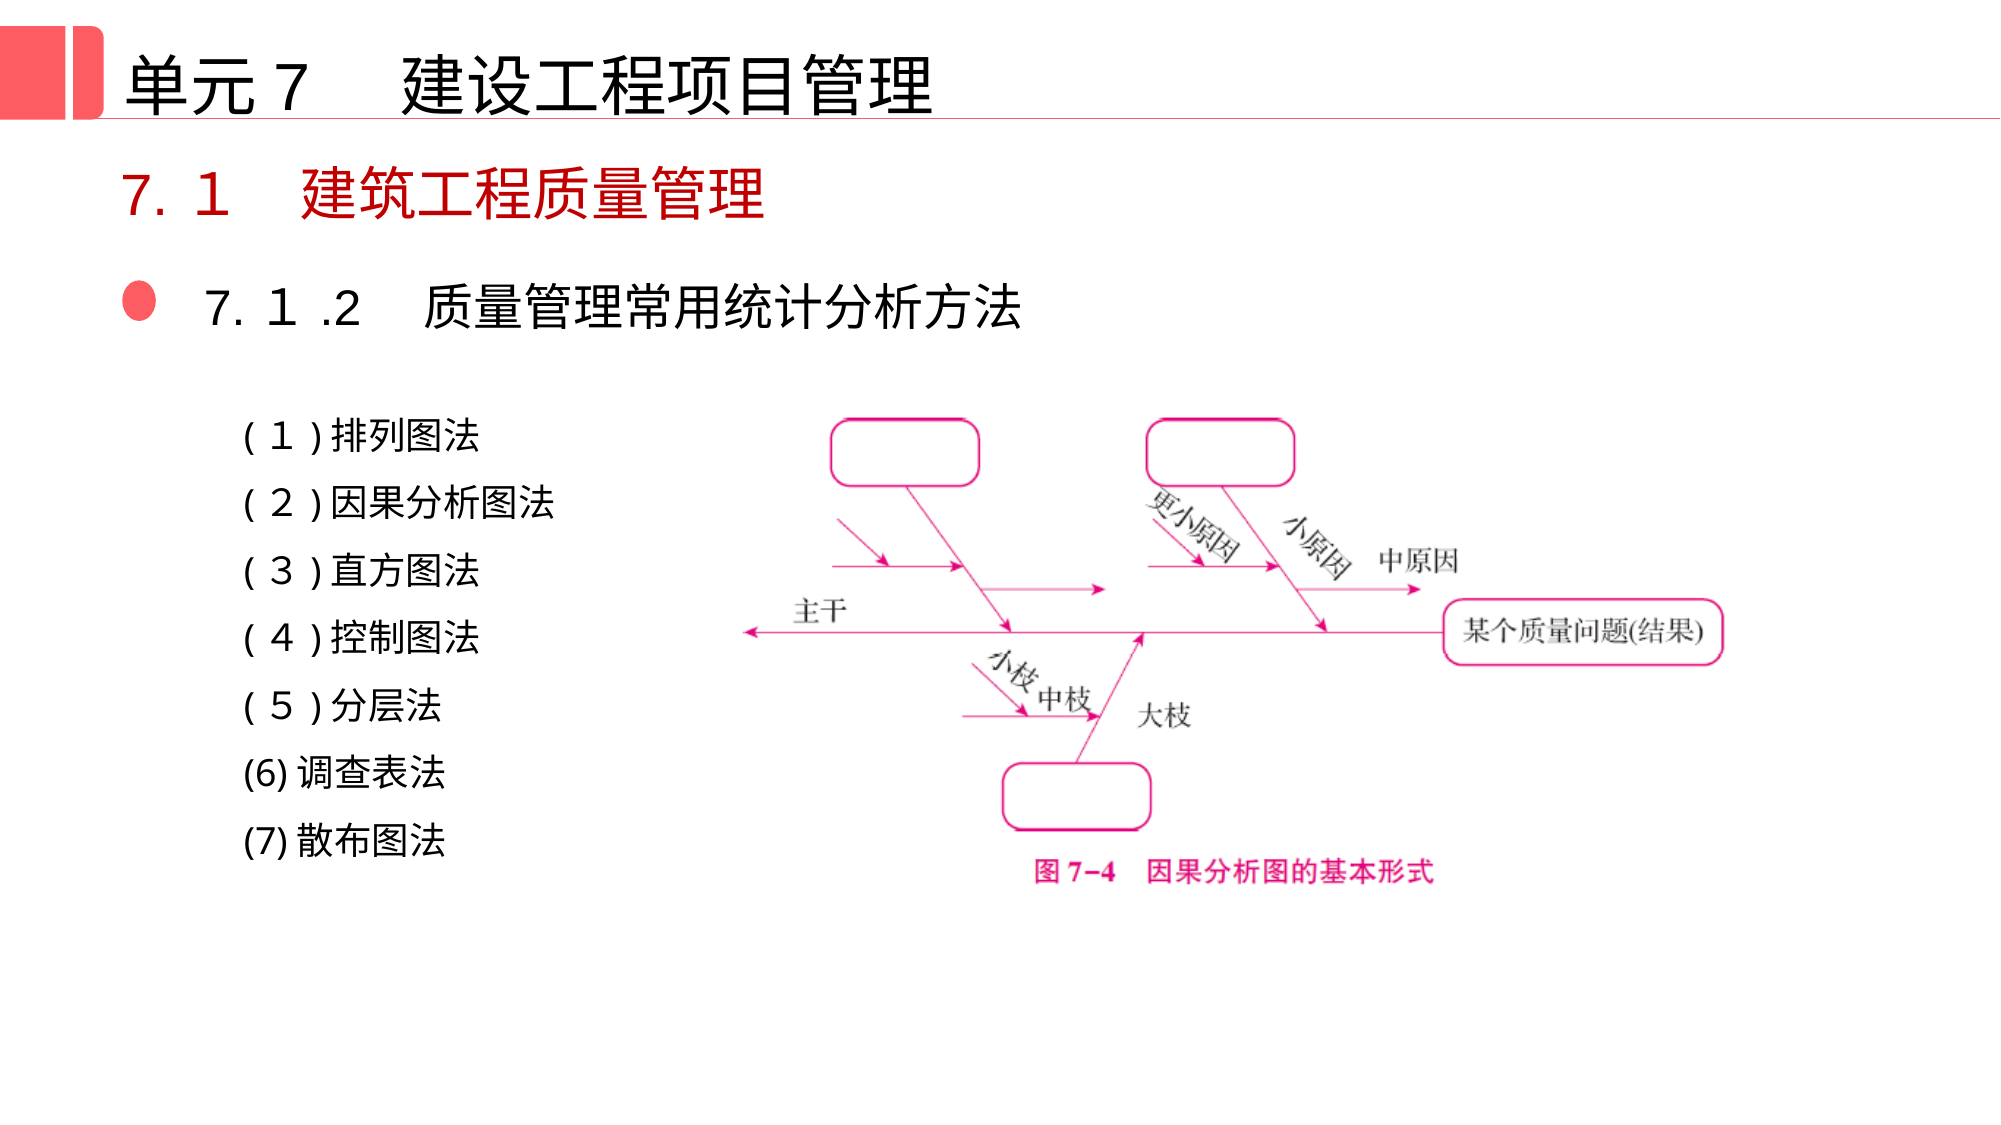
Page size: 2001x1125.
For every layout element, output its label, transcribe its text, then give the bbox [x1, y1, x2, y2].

text_box [122, 280, 156, 321]
text_box 7.１ 建筑工程质量管理 [105, 149, 781, 235]
list 单元7 建设工程项目管理 [108, 12, 1891, 248]
text_box (１)排列图法 (２)因果分析图法 (３)直方图法 (４)控制图法 (５)分层法 (6)调查表法 (7)散布图法 [154, 381, 1755, 870]
text_box 7.１.2 质量管理常用统计分析方法 [189, 268, 1177, 344]
picture [702, 412, 1770, 902]
